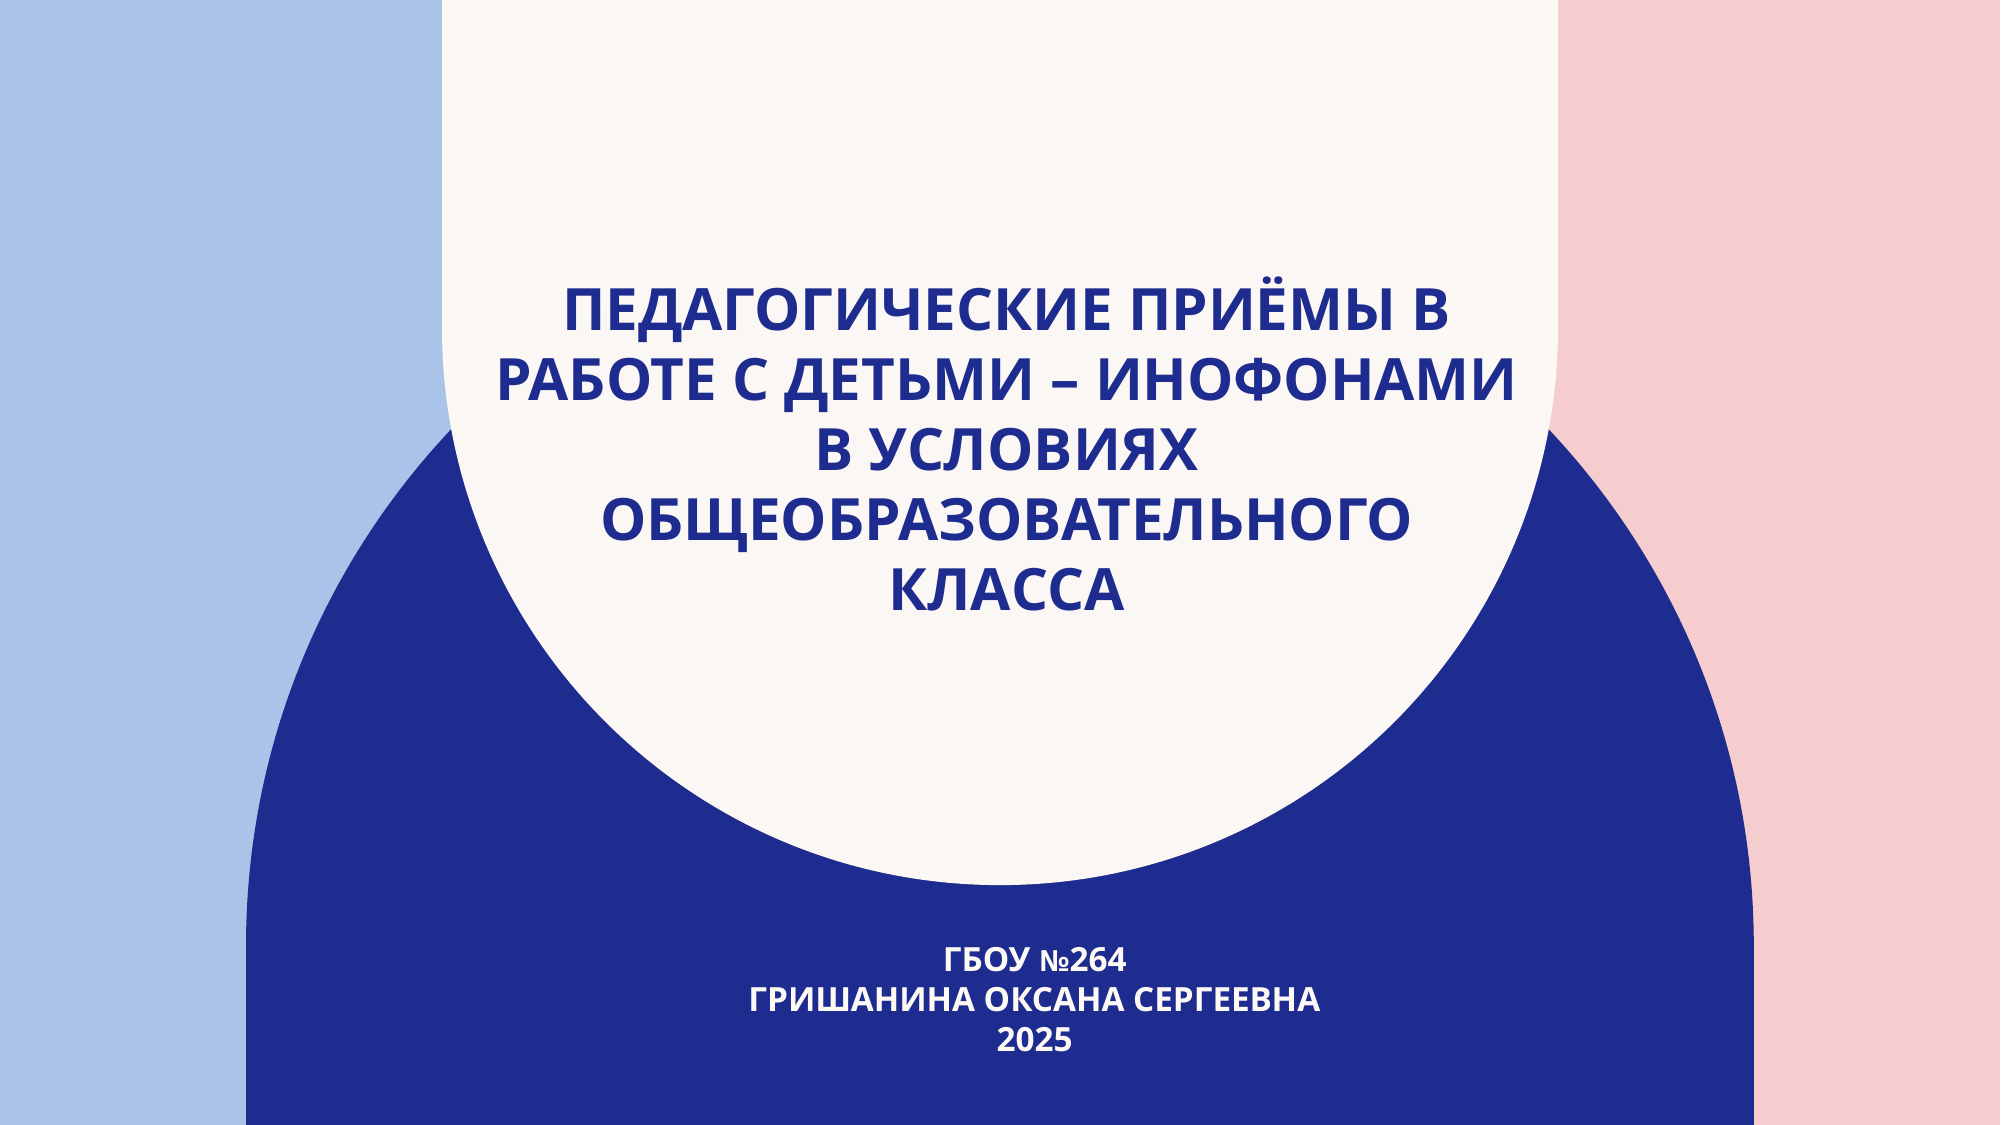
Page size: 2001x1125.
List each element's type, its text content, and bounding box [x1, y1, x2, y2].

title Педагогические приёмы в работе с детьми – инофонами в условиях общеобразовательного класса [468, 132, 1545, 762]
text_box ГБОУ №264 Гришанина Оксана Сергеевна 2025 [497, 865, 1573, 1125]
